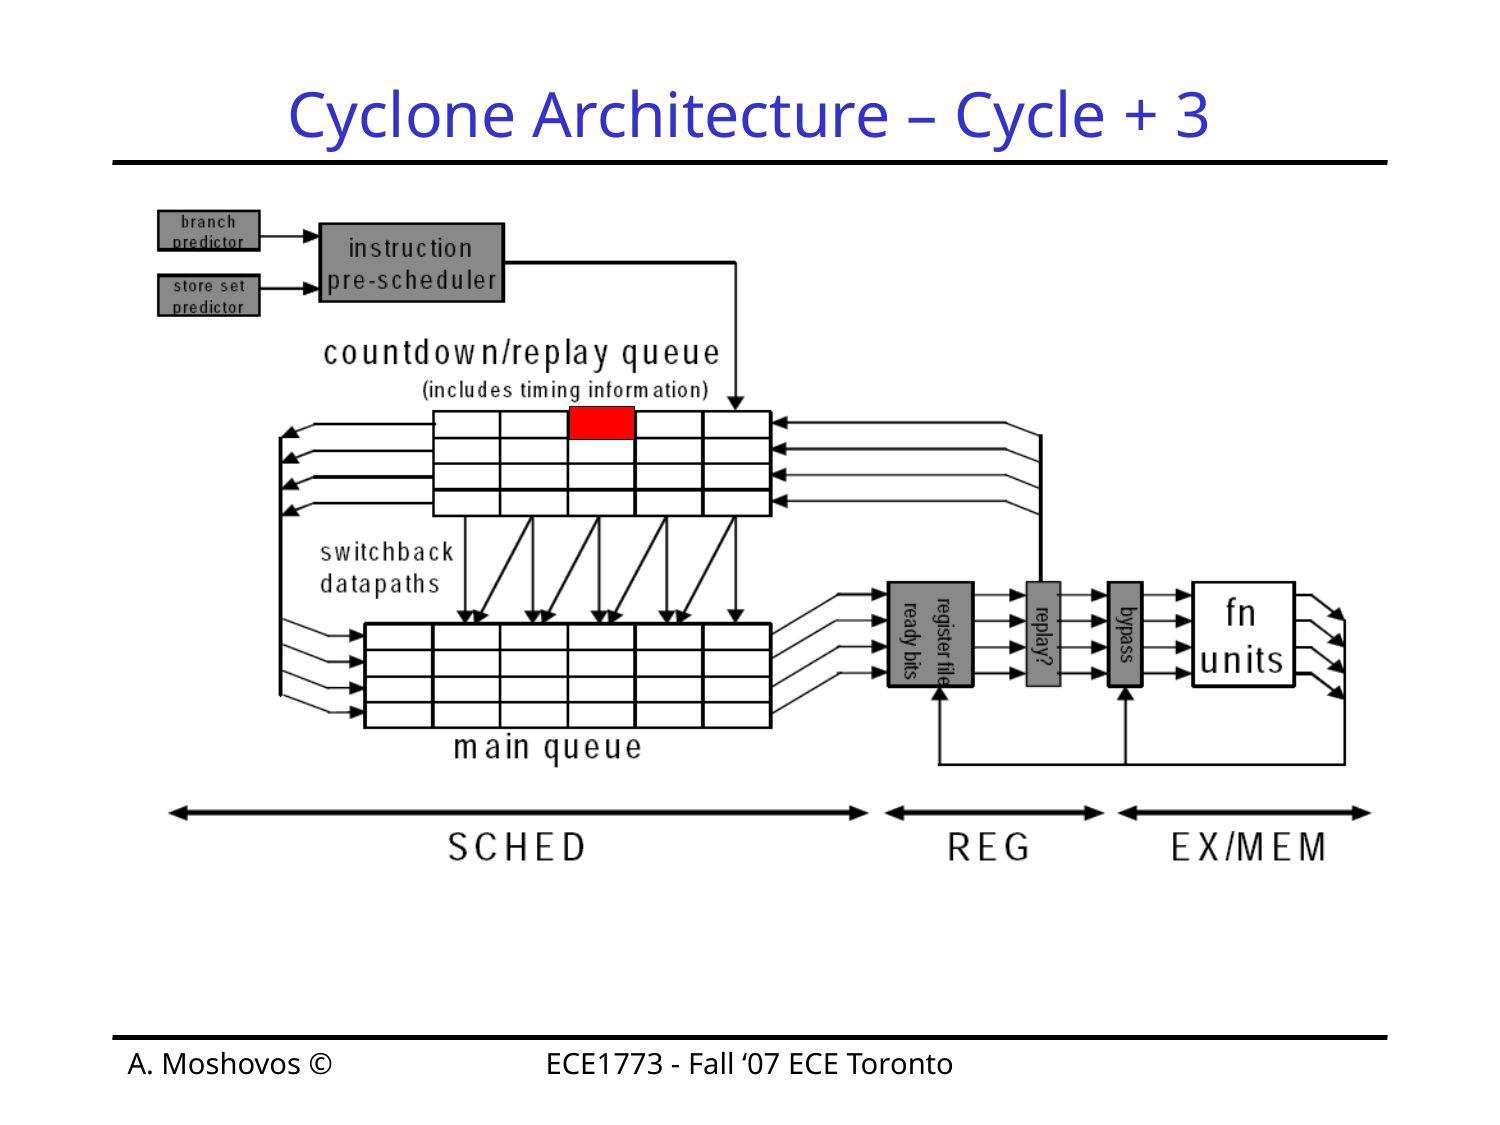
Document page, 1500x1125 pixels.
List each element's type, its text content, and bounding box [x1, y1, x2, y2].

slide_number A. Moshovos © [112, 1037, 426, 1101]
picture [106, 182, 1413, 880]
footer ECE1773 - Fall ‘07 ECE Toronto [487, 1037, 1013, 1101]
title Cyclone Architecture – Cycle + 3 [112, 62, 1388, 163]
